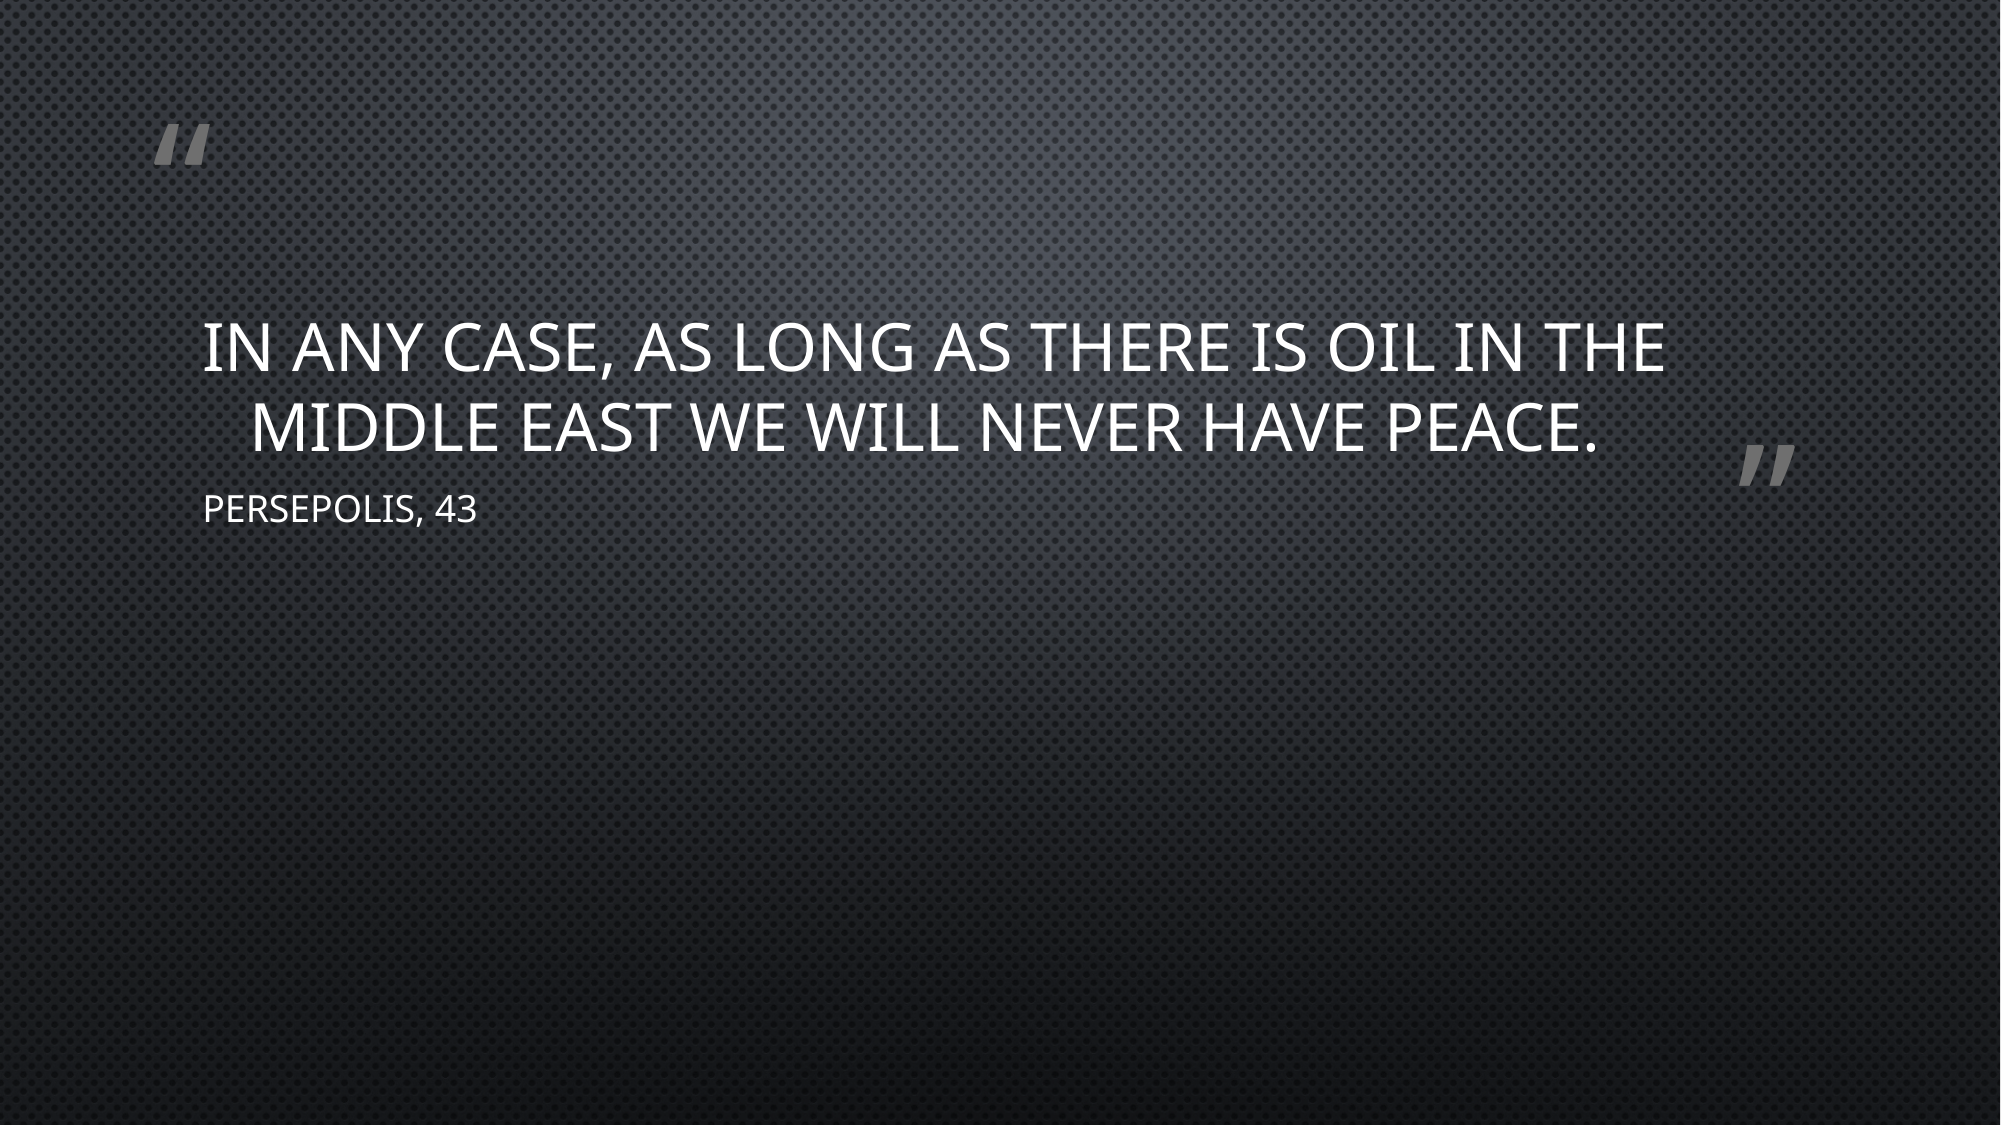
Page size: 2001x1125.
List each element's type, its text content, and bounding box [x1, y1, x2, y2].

list In any Case, as long as there is oil in the Middle East we will never have peace. Persepolis, 43 [187, 637, 1813, 784]
